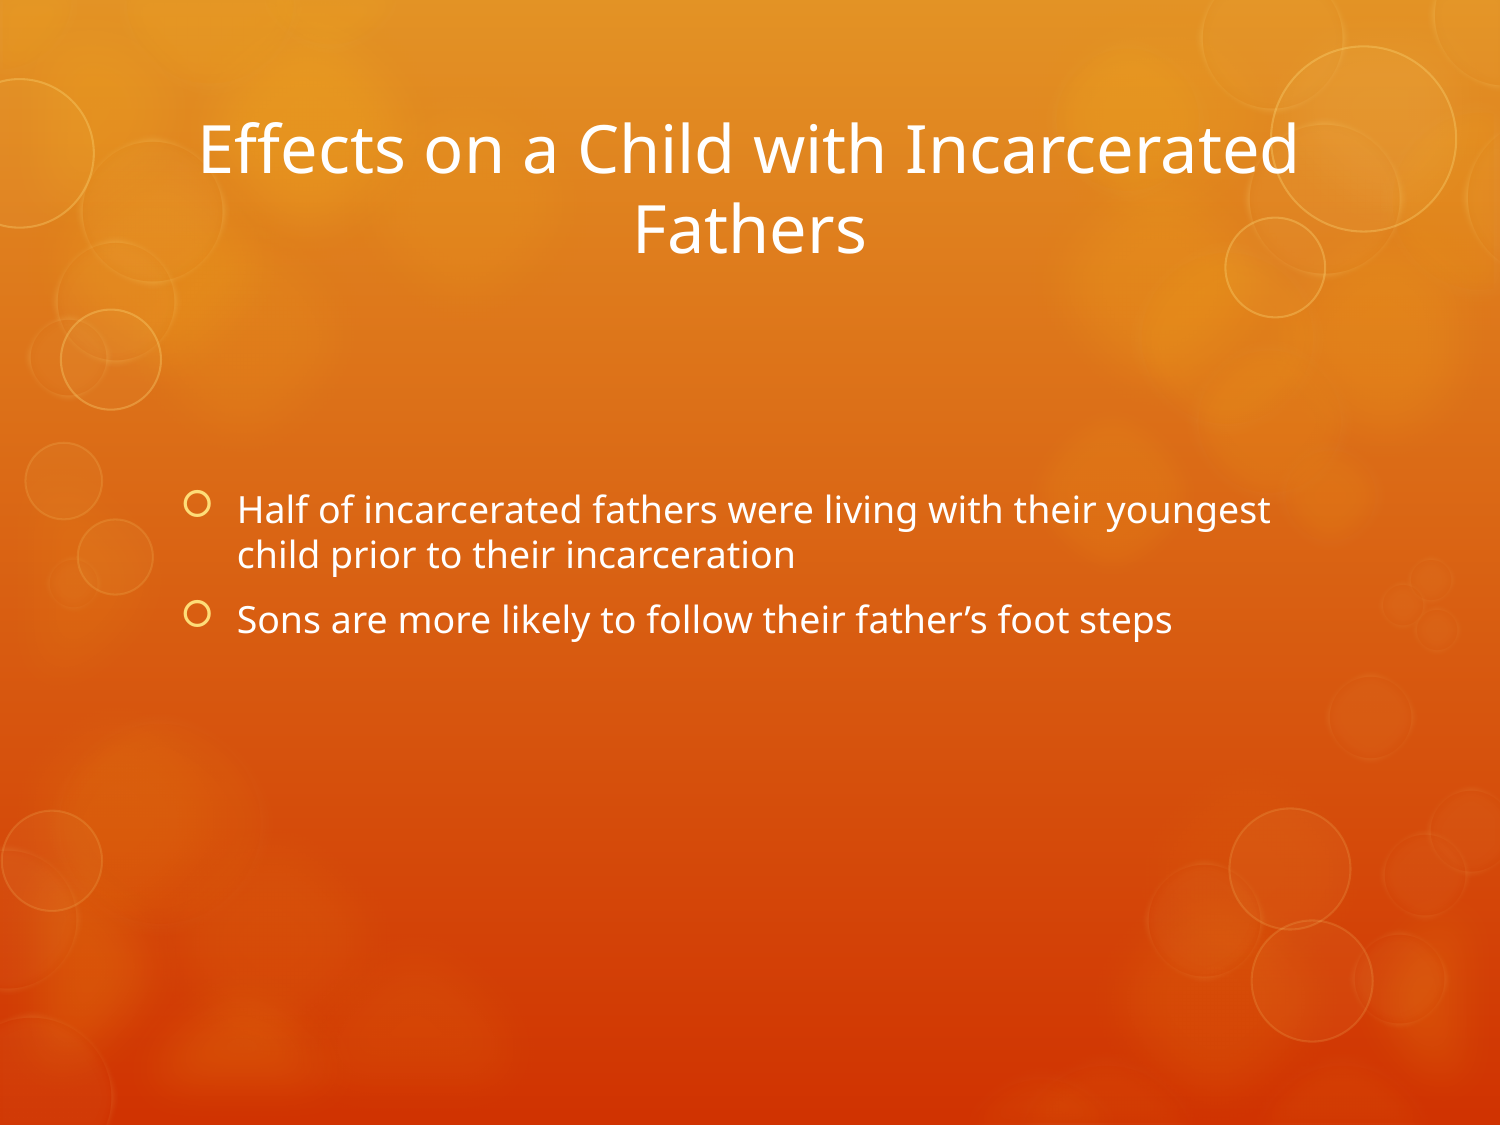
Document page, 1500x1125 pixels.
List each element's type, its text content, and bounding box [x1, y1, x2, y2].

title Effects on a Child with Incarcerated Fathers [165, 110, 1335, 263]
list Half of incarcerated fathers were living with their youngest child prior to their incarceration Sons are more likely to follow their father’s foot steps [165, 296, 1335, 962]
